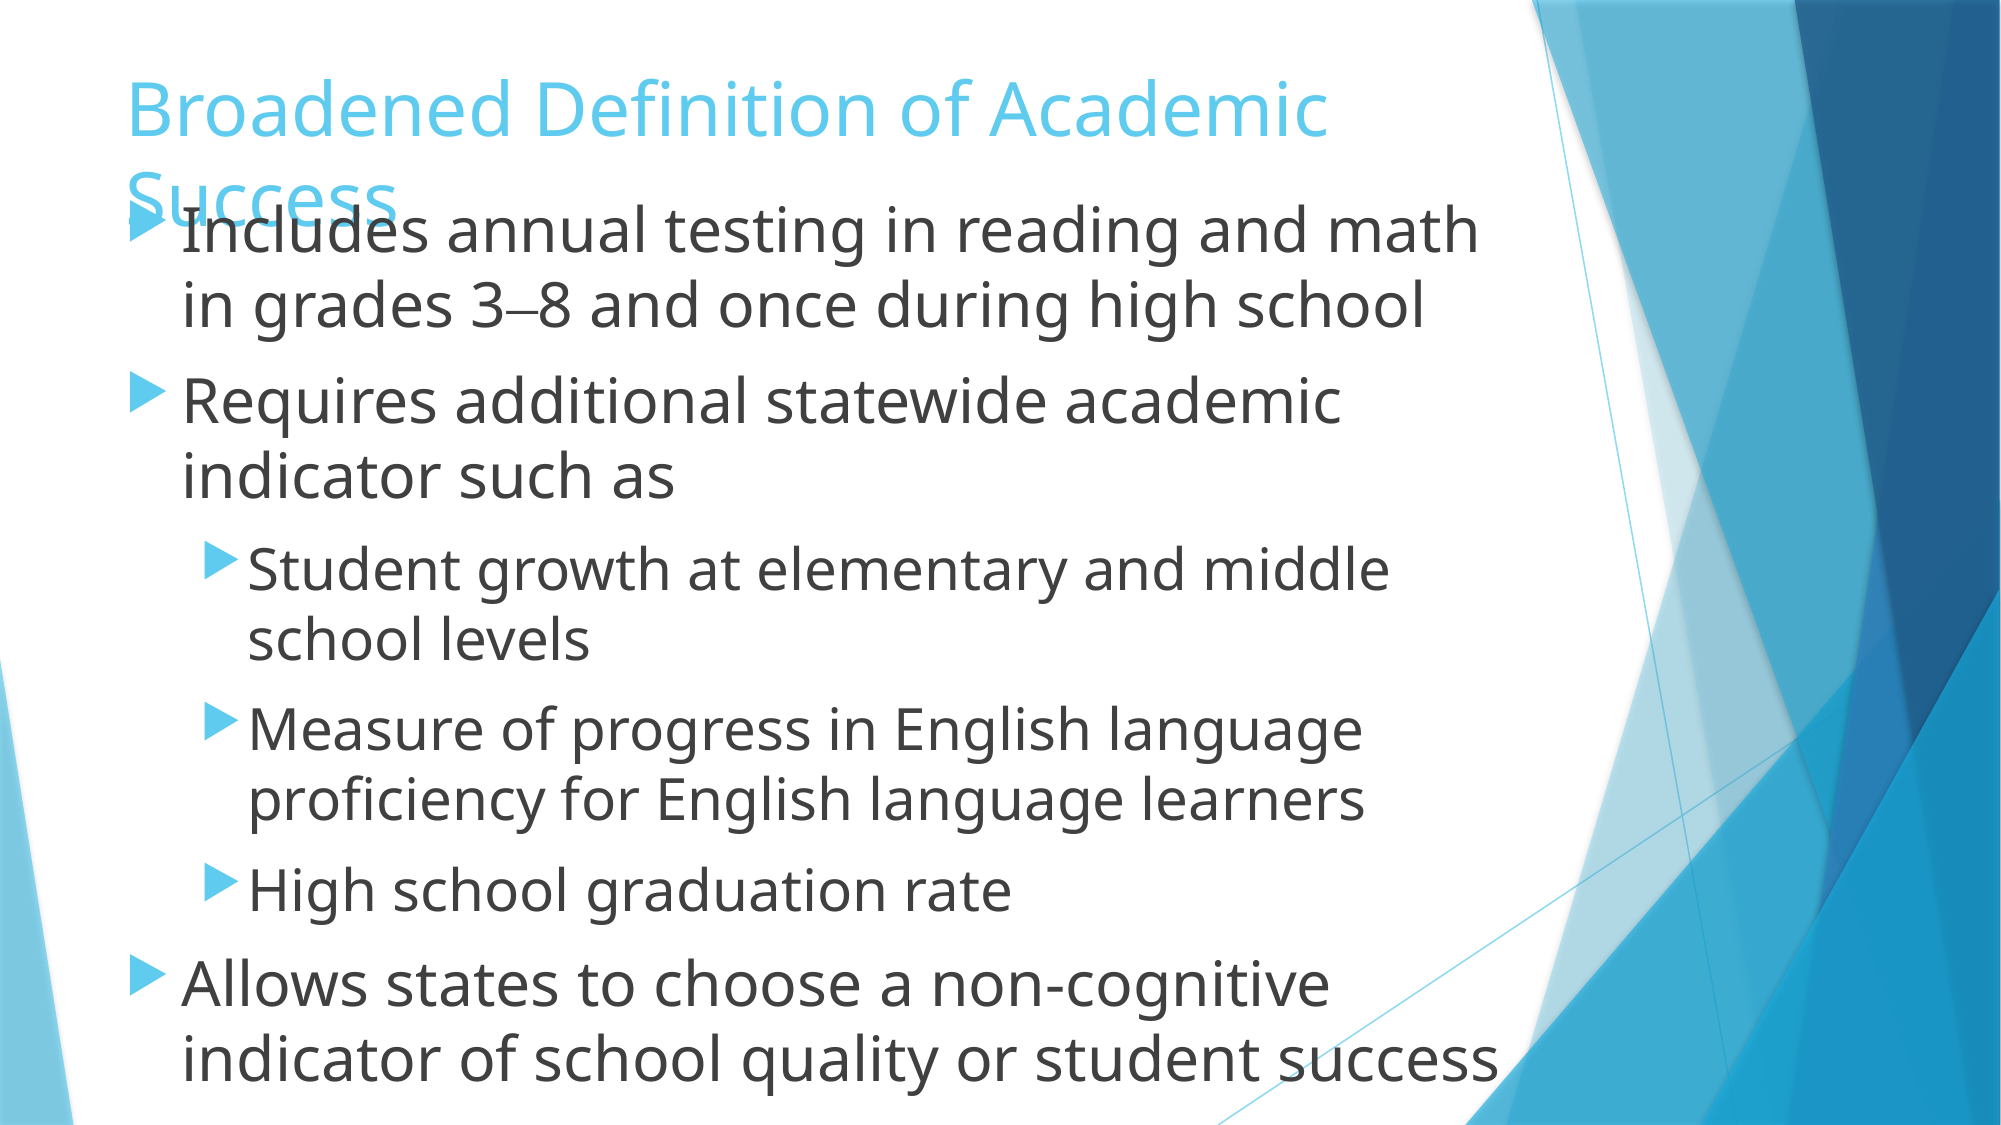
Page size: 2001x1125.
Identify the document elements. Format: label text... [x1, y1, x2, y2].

title Broadened Definition of Academic Success [110, 54, 1576, 163]
list Includes annual testing in reading and math in grades 3–8 and once during high school Requires additional statewide academic indicator such as Student growth at elementary and middle school levels Measure of progress in English language proficiency for English language learners High school graduation rate Allows states to choose a non-cognitive indicator of school quality or student success [110, 182, 1521, 1125]
